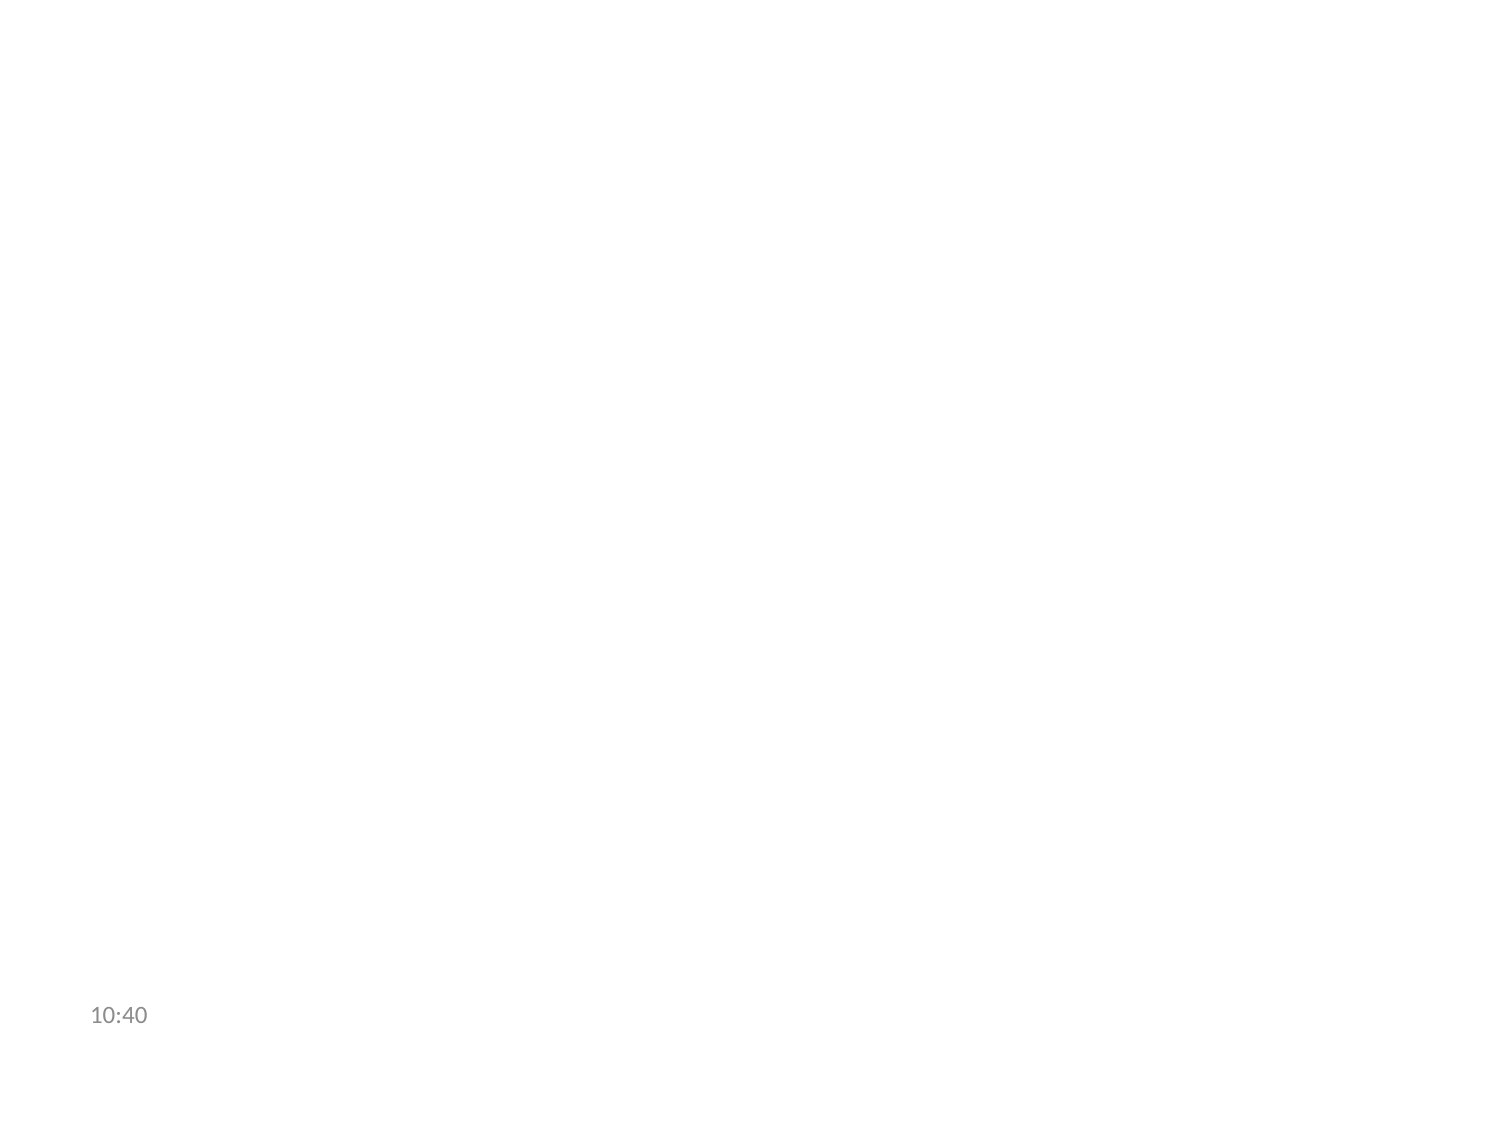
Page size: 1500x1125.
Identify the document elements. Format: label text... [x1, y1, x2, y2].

text_box 15:35 [75, 983, 425, 1044]
